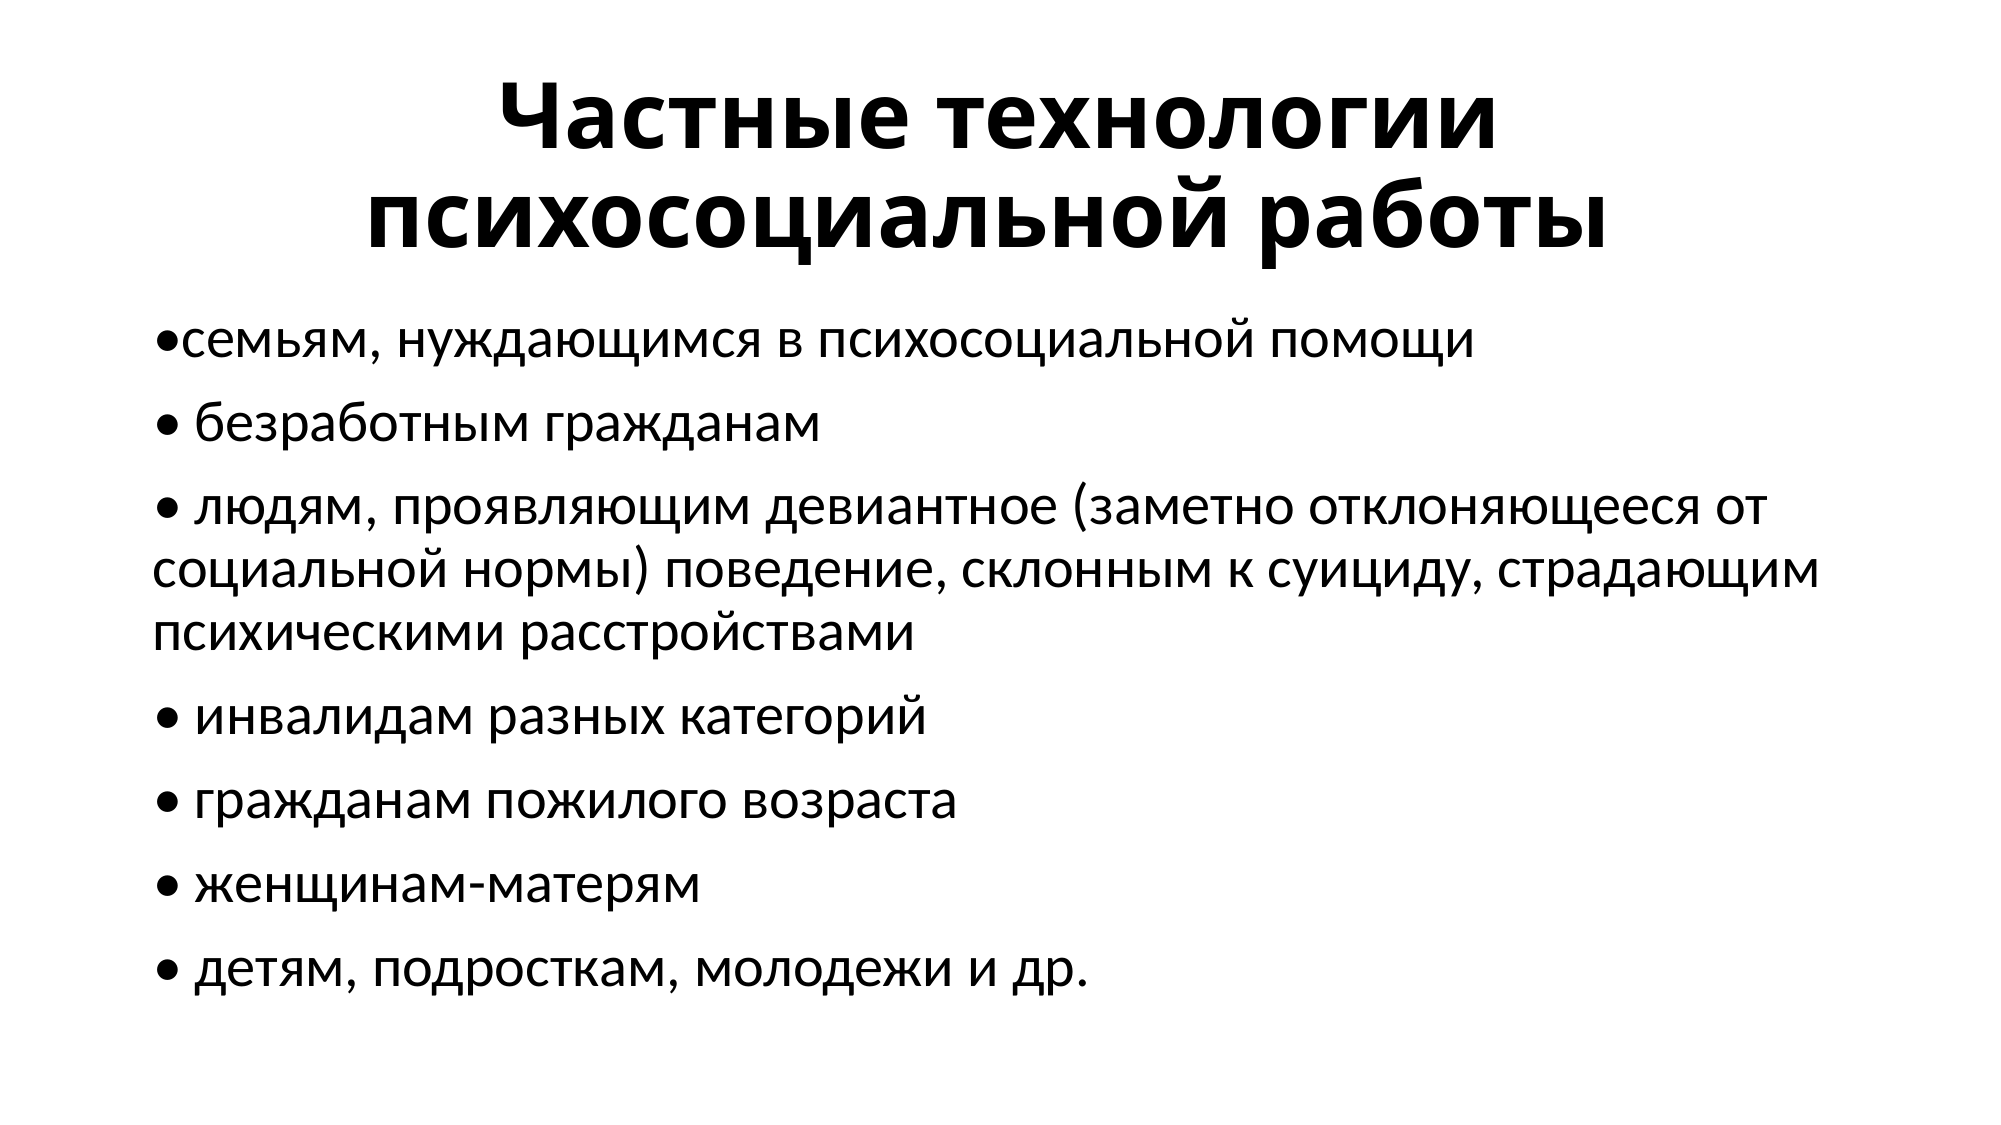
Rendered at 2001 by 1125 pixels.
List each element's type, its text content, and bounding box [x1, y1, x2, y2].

list •семьям, нуждающимся в психосоциальной помощи • безработным гражданам • людям, проявляющим девиантное (заметно отклоняющееся от социальной нормы) поведение, склонным к суициду, страдающим психическими расстройствами • инвалидам разных категорий • гражданам пожилого возраста • женщинам-матерям • детям, подросткам, молодежи и др. [137, 299, 1863, 1014]
title Частные технологии психосоциальной работы [137, 59, 1863, 278]
